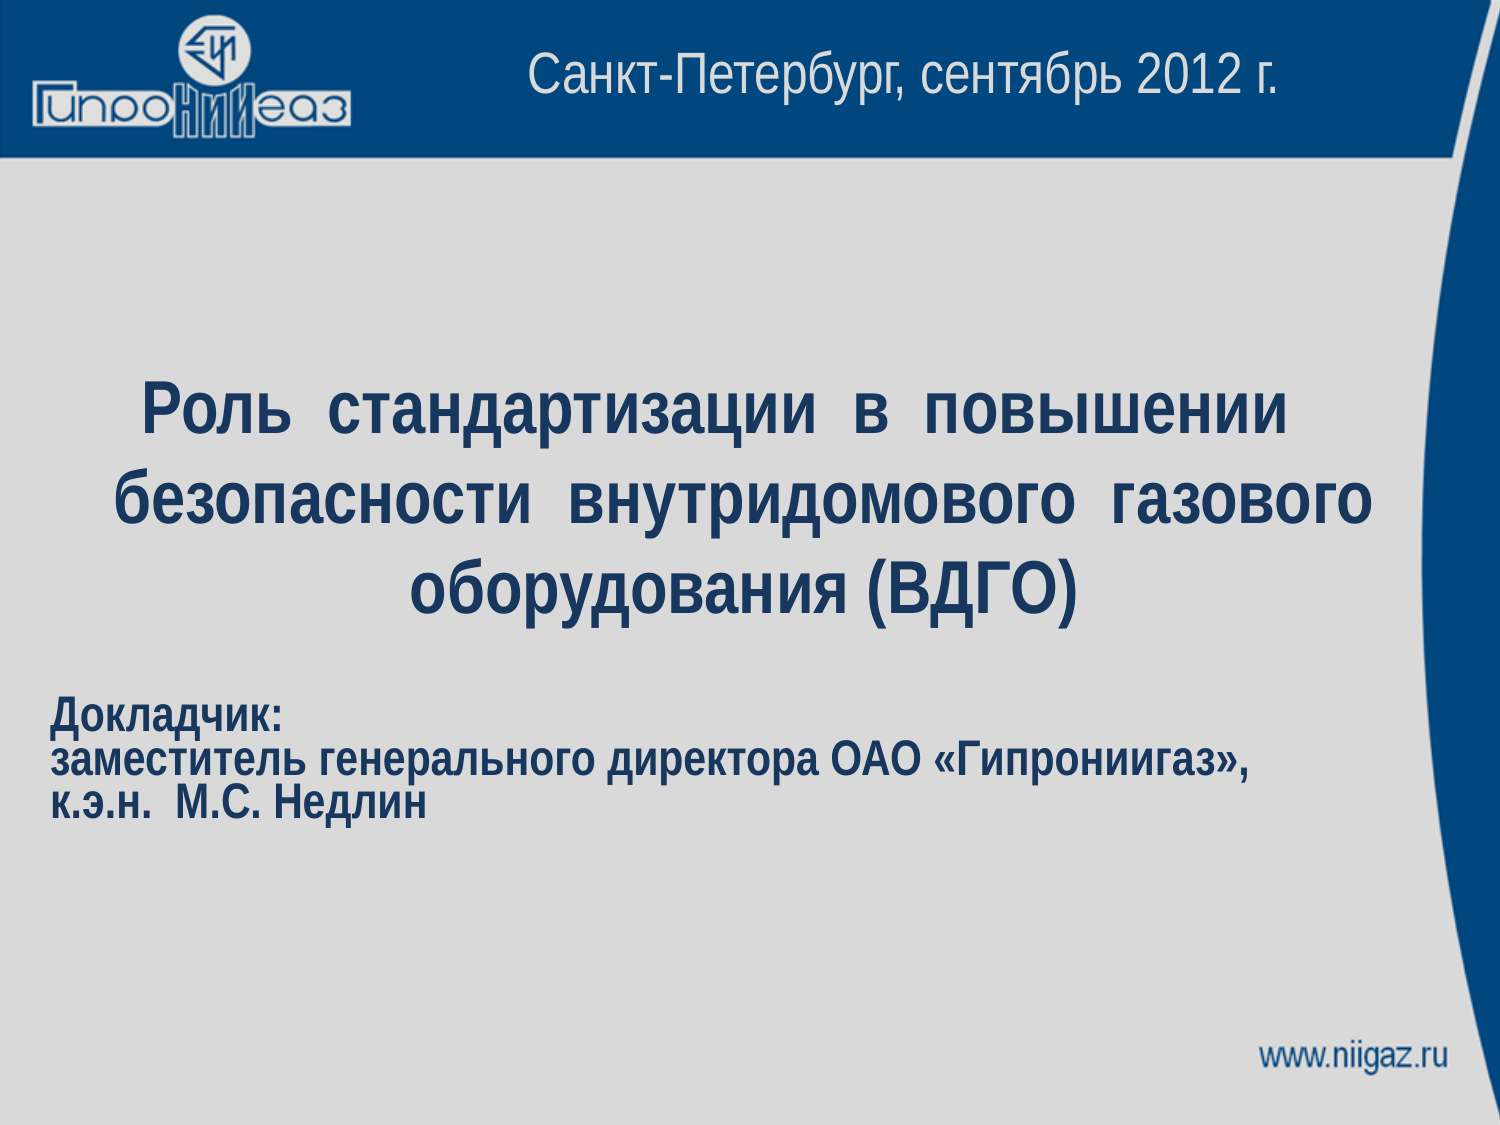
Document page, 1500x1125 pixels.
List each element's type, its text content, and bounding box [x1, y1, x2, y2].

list Роль стандартизации в повышении безопасности внутридомового газового оборудования (ВДГО) Докладчик: заместитель генерального директора ОАО «Гипрониигаз», к.э.н. М.С. Недлин [34, 245, 1398, 989]
title Санкт-Петербург, сентябрь 2012 г. [374, 0, 1433, 141]
picture [0, 0, 1500, 1125]
